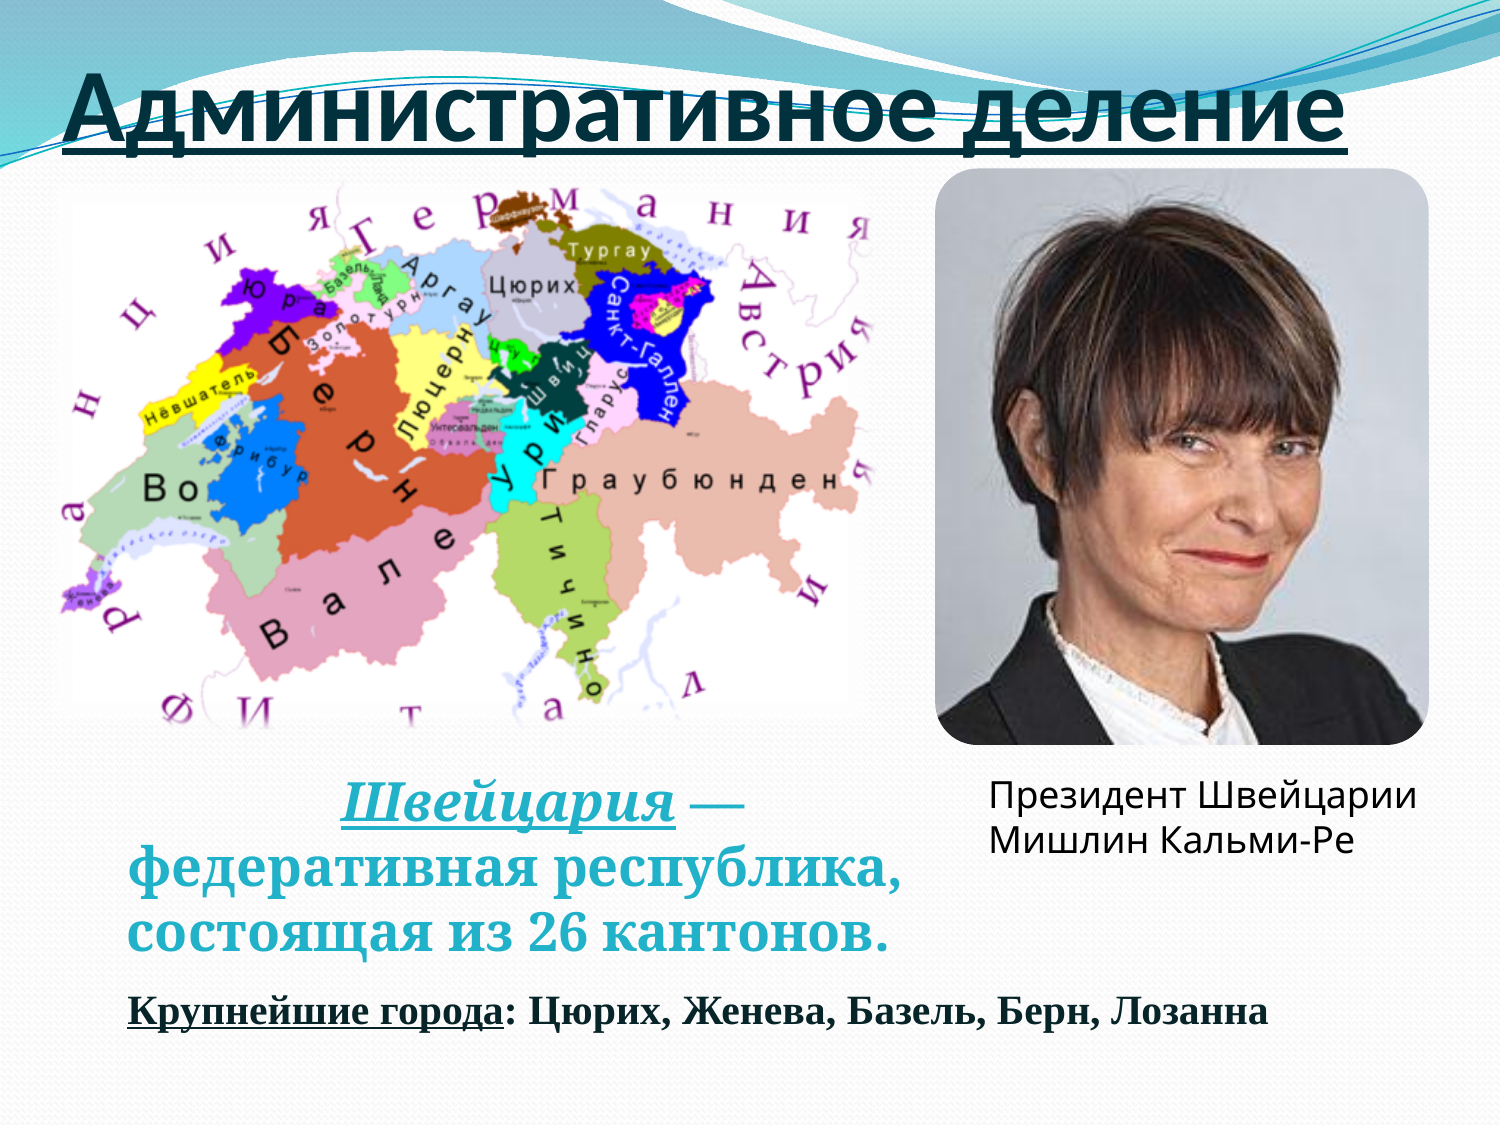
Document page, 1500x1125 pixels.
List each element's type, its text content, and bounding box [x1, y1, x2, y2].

text_box Президент Швейцарии Мишлин Кальми-Ре [973, 763, 1443, 869]
picture [934, 168, 1429, 746]
list Швейцария — федеративная республика, состоящая из 26 кантонов. [37, 759, 950, 973]
picture [37, 168, 884, 738]
title Административное деление [62, 0, 1413, 163]
text_box Крупнейшие города: Цюрих, Женева, Базель, Берн, Лозанна [112, 975, 1399, 1040]
